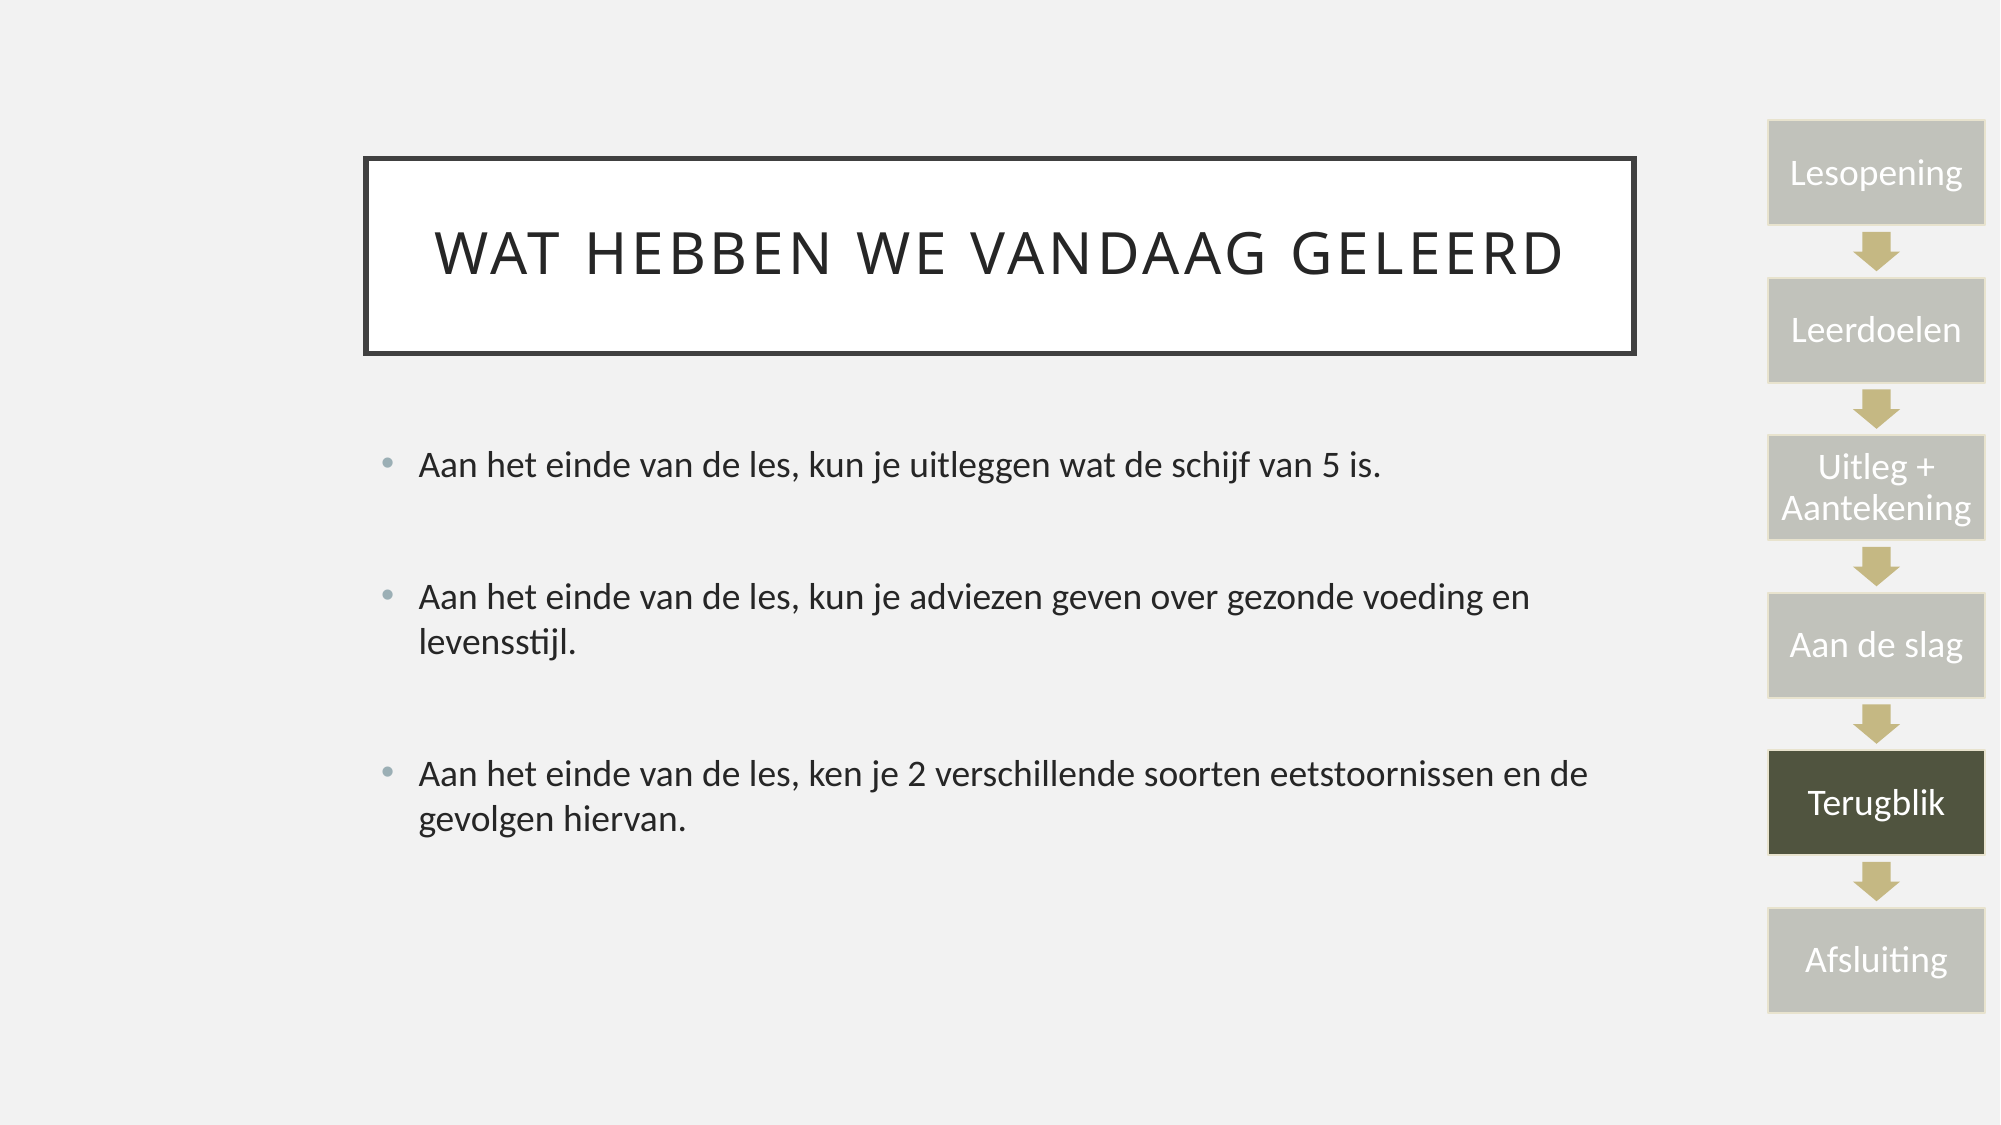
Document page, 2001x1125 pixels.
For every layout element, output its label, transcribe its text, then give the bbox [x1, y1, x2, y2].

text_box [1753, 119, 2000, 1014]
title Wat hebben we vandaag geleerd [363, 156, 1637, 356]
list Aan het einde van de les, kun je uitleggen wat de schijf van 5 is. Aan het einde van de les, kun je adviezen geven over gezonde voeding en levensstijl. Aan het einde van de les, ken je 2 verschillende soorten eetstoornissen en de gevolgen hiervan. [366, 432, 1634, 1037]
